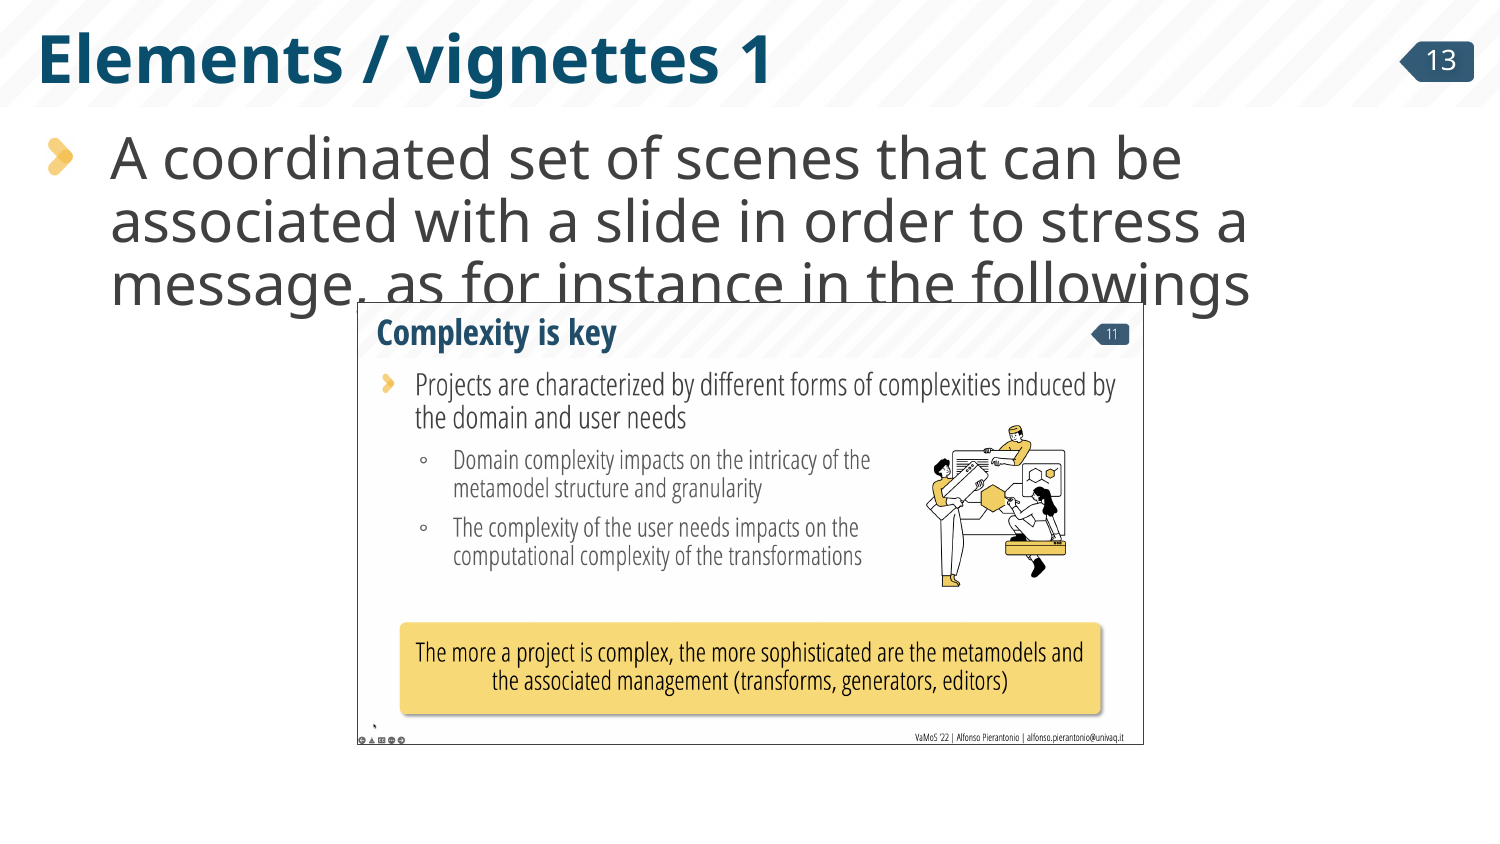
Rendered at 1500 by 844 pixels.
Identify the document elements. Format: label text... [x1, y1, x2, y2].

picture [44, 136, 76, 178]
picture [357, 302, 1143, 745]
title Elements / vignettes 1 [22, 18, 1351, 89]
list A coordinated set of scenes that can be associated with a slide in order to stress a message, as for instance in the followings [22, 121, 1470, 803]
picture [0, 0, 1500, 107]
